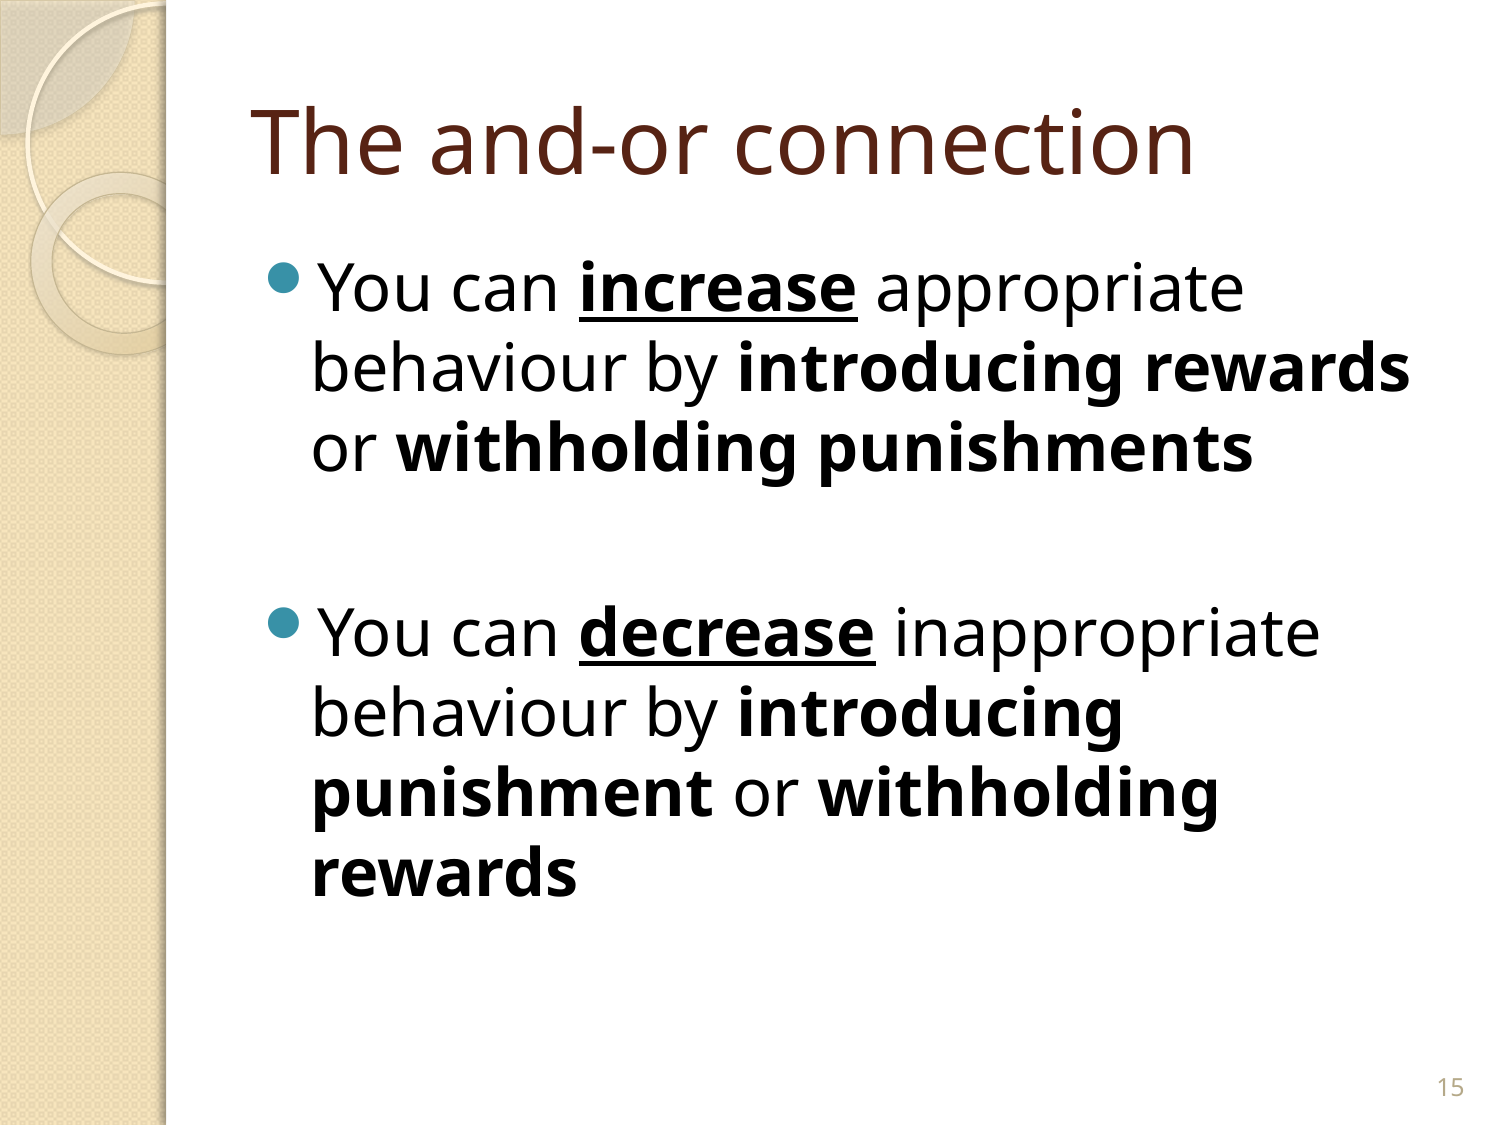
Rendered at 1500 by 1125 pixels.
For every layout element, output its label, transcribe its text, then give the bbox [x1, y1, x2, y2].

slide_number 15 [1413, 1034, 1488, 1113]
title The and-or connection [235, 45, 1466, 233]
list You can increase appropriate behaviour by introducing rewards or withholding punishments You can decrease inappropriate behaviour by introducing punishment or withholding rewards [235, 237, 1466, 1025]
